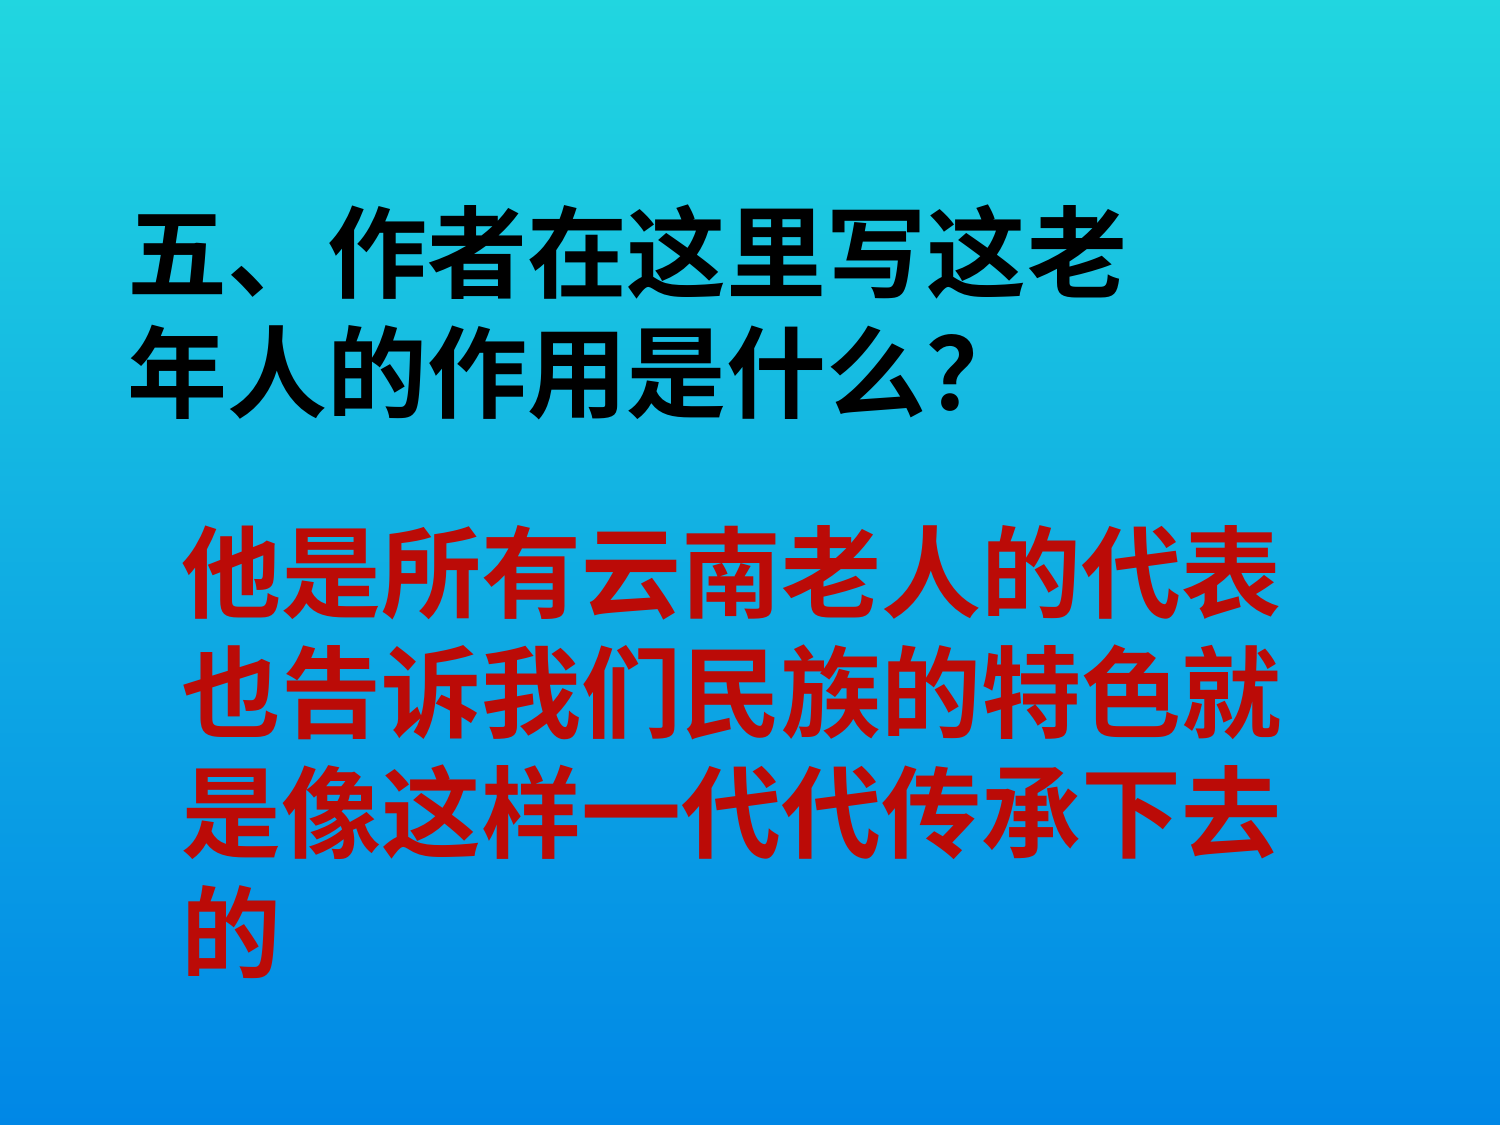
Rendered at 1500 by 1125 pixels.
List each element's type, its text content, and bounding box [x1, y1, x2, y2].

text_box 他是所有云南老人的代表也告诉我们民族的特色就是像这样一代代传承下去的 [167, 503, 1353, 999]
text_box 五、作者在这里写这老年人的作用是什么？ [112, 182, 1235, 438]
